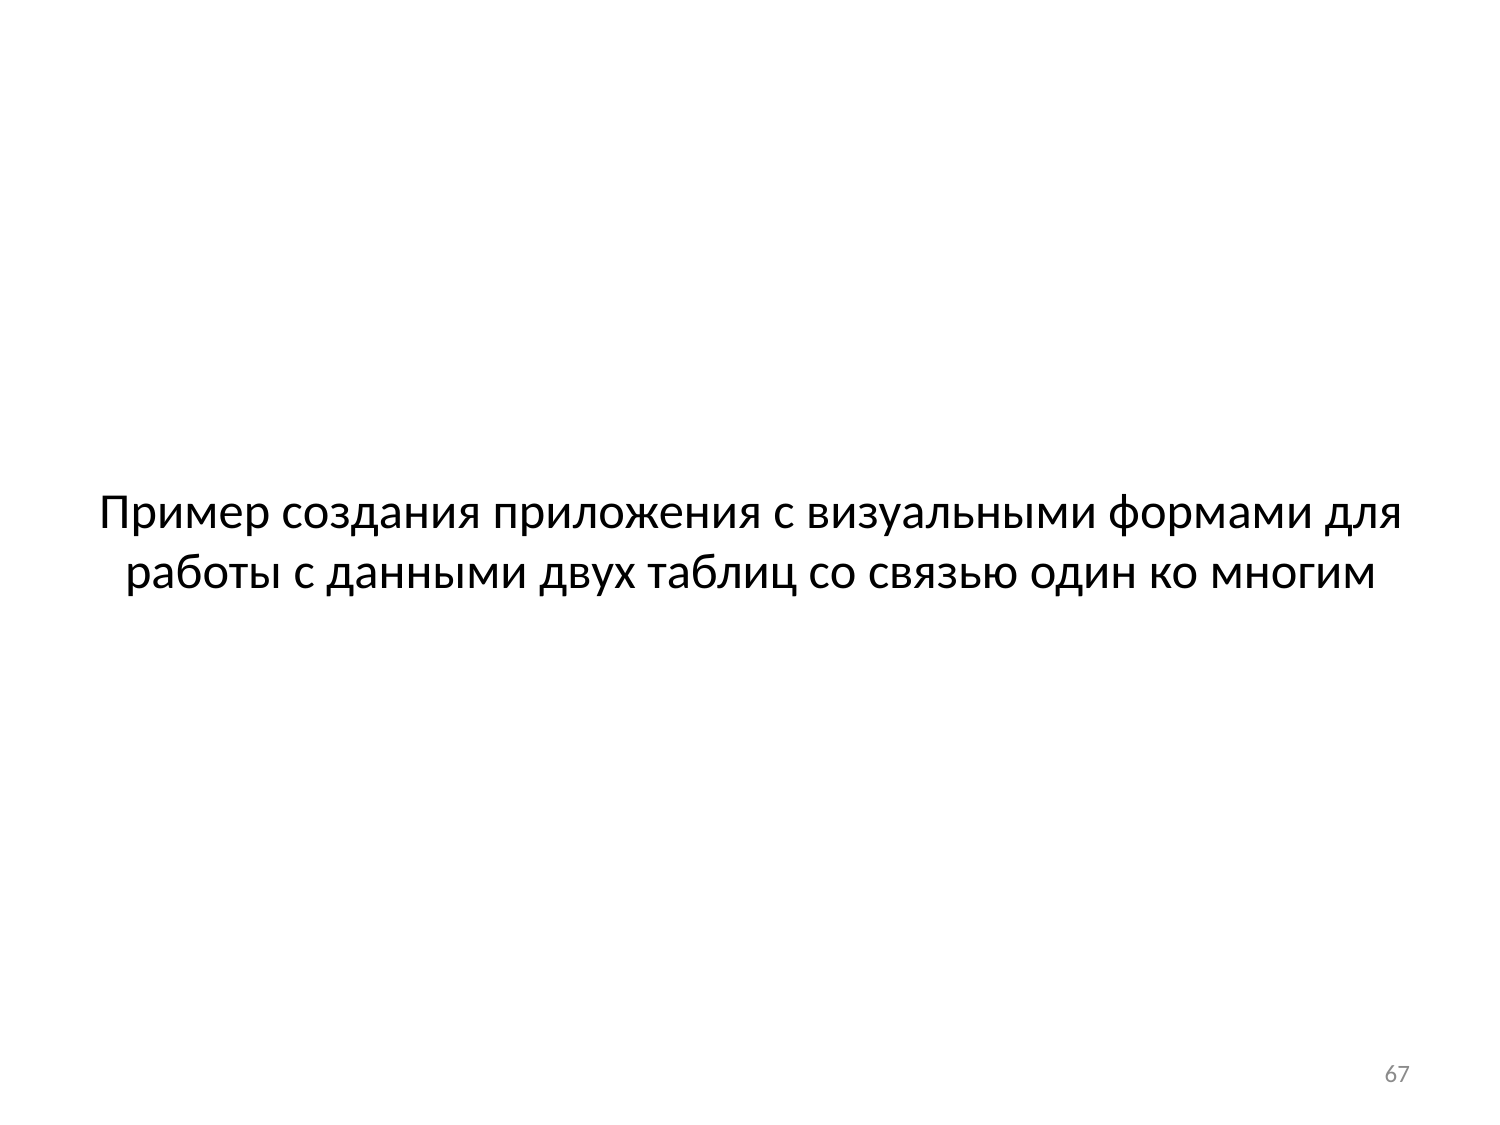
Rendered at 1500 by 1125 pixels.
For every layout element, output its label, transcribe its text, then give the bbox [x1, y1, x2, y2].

title Пример создания приложения с визуальными формами для работы с данными двух таблиц со связью один ко многим [76, 444, 1427, 632]
slide_number 67 [1074, 1042, 1425, 1103]
